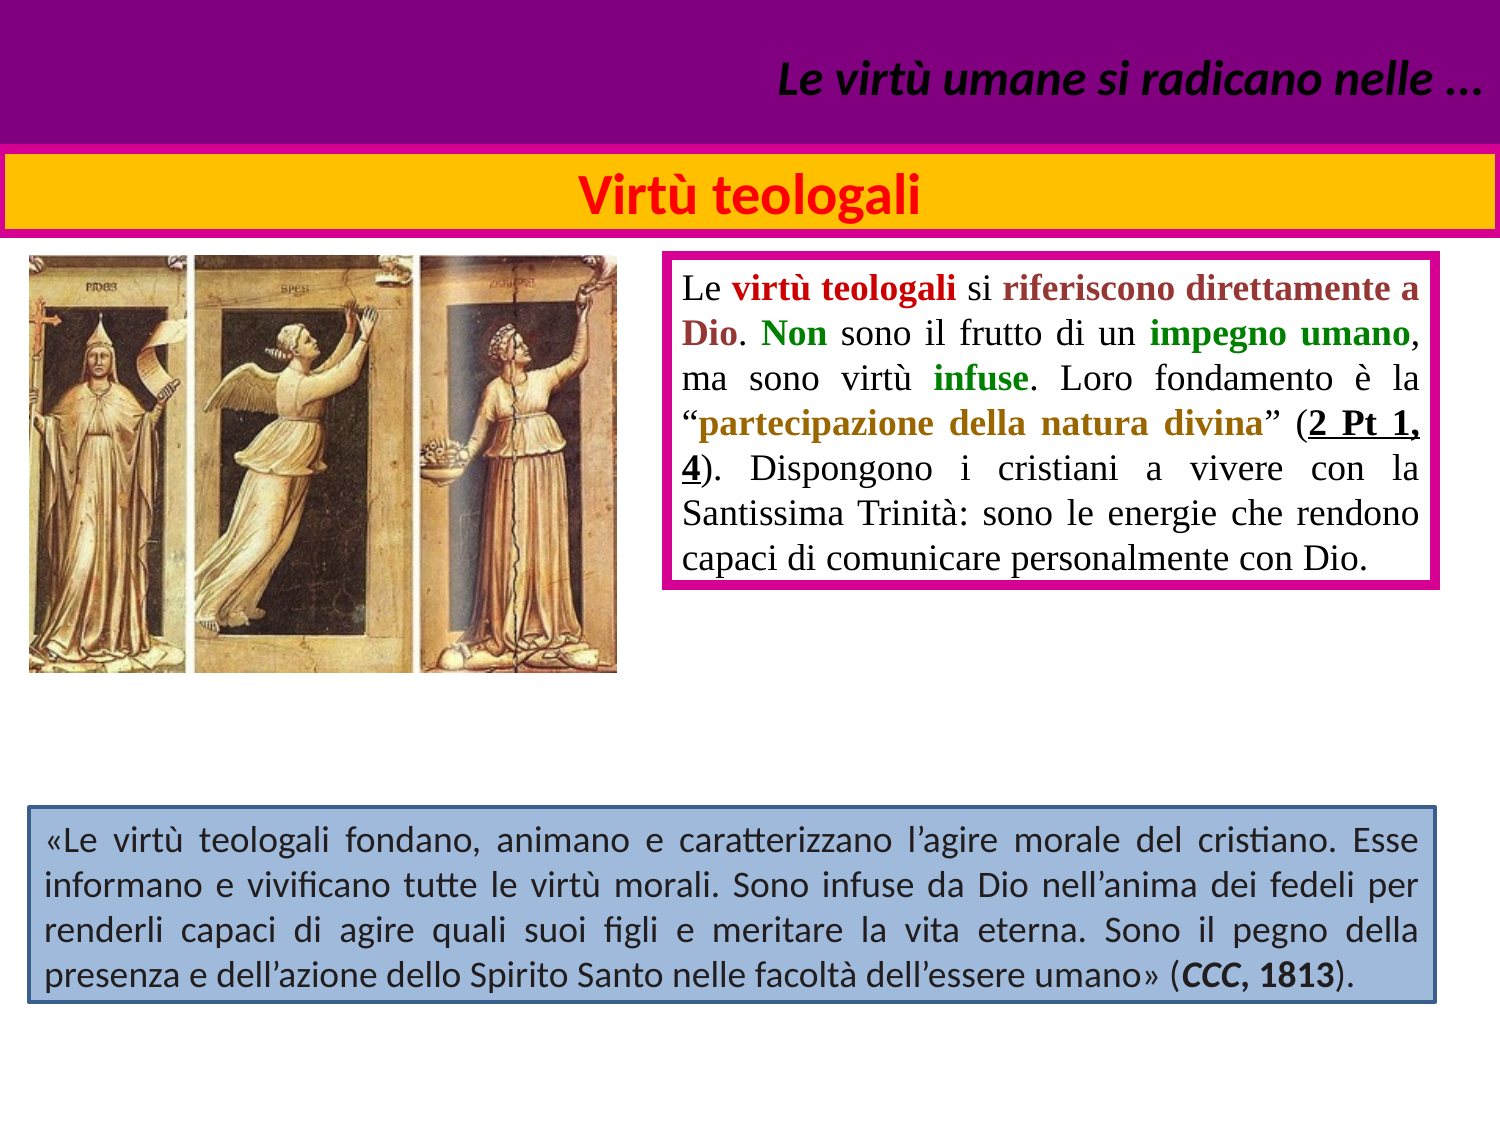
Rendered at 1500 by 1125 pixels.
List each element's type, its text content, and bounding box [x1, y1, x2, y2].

text_box Le virtù teologali si riferiscono direttamente a Dio. Non sono il frutto di un impegno umano, ma sono virtù infuse. Loro fondamento è la “partecipazione della natura divina” (2 Pt 1, 4). Dispongono i cristiani a vivere con la Santissima Trinità: sono le energie che rendono capaci di comunicare personalmente con Dio. [667, 255, 1436, 586]
picture [29, 255, 618, 673]
text_box «Le virtù teologali fondano, animano e caratterizzano l’agire morale del cristiano. Esse informano e vivificano tutte le virtù morali. Sono infuse da Dio nell’anima dei fedeli per renderli capaci di agire quali suoi figli e meritare la vita eterna. Sono il pegno della presenza e dell’azione dello Spirito Santo nelle facoltà dell’essere umano» (CCC, 1813). [27, 805, 1437, 1004]
title Le virtù umane si radicano nelle ... [0, 0, 1500, 148]
text_box Virtù teologali [0, 148, 1500, 234]
